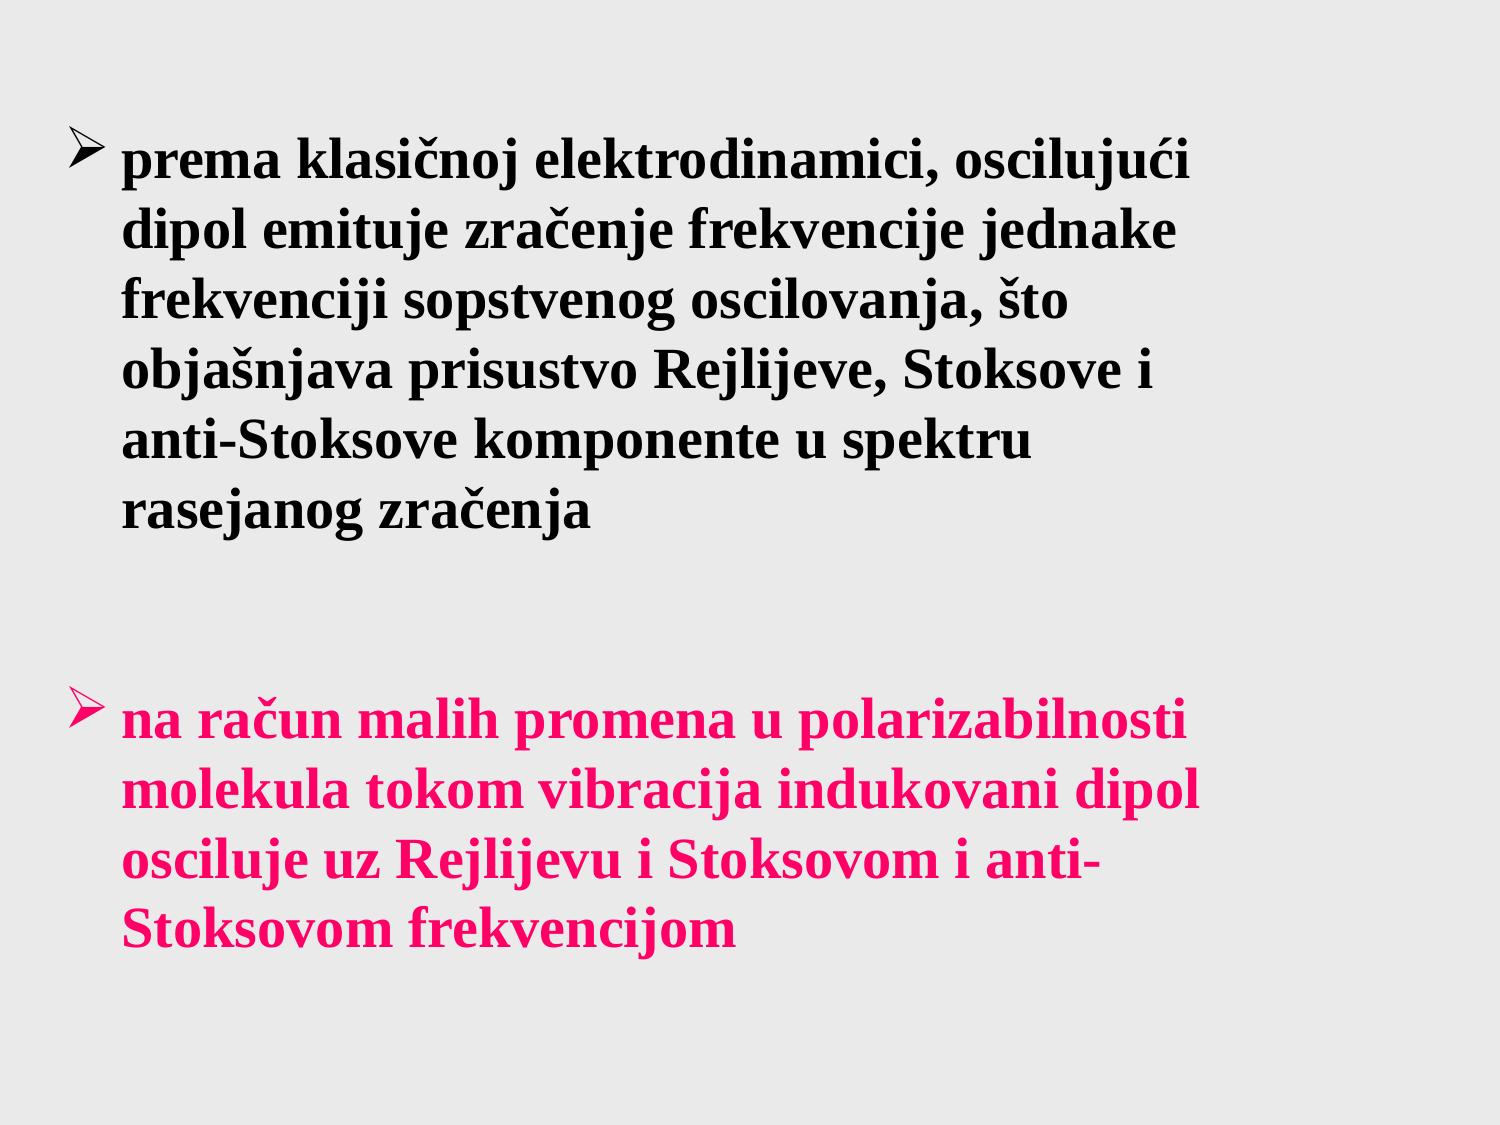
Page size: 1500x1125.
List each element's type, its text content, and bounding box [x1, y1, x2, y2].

text_box prema klasičnoj elektrodinamici, oscilujući dipol emituje zračenje frekvencije jednake frekvenciji sopstvenog oscilovanja, što objašnjava prisustvo Rejlijeve, Stoksove i anti-Stoksove komponente u spektru rasejanog zračenja na račun malih promena u polarizabilnosti molekula tokom vibracija indukovani dipol osciluje uz Rejlijevu i Stoksovom i anti-Stoksovom frekvencijom [50, 112, 1300, 1037]
